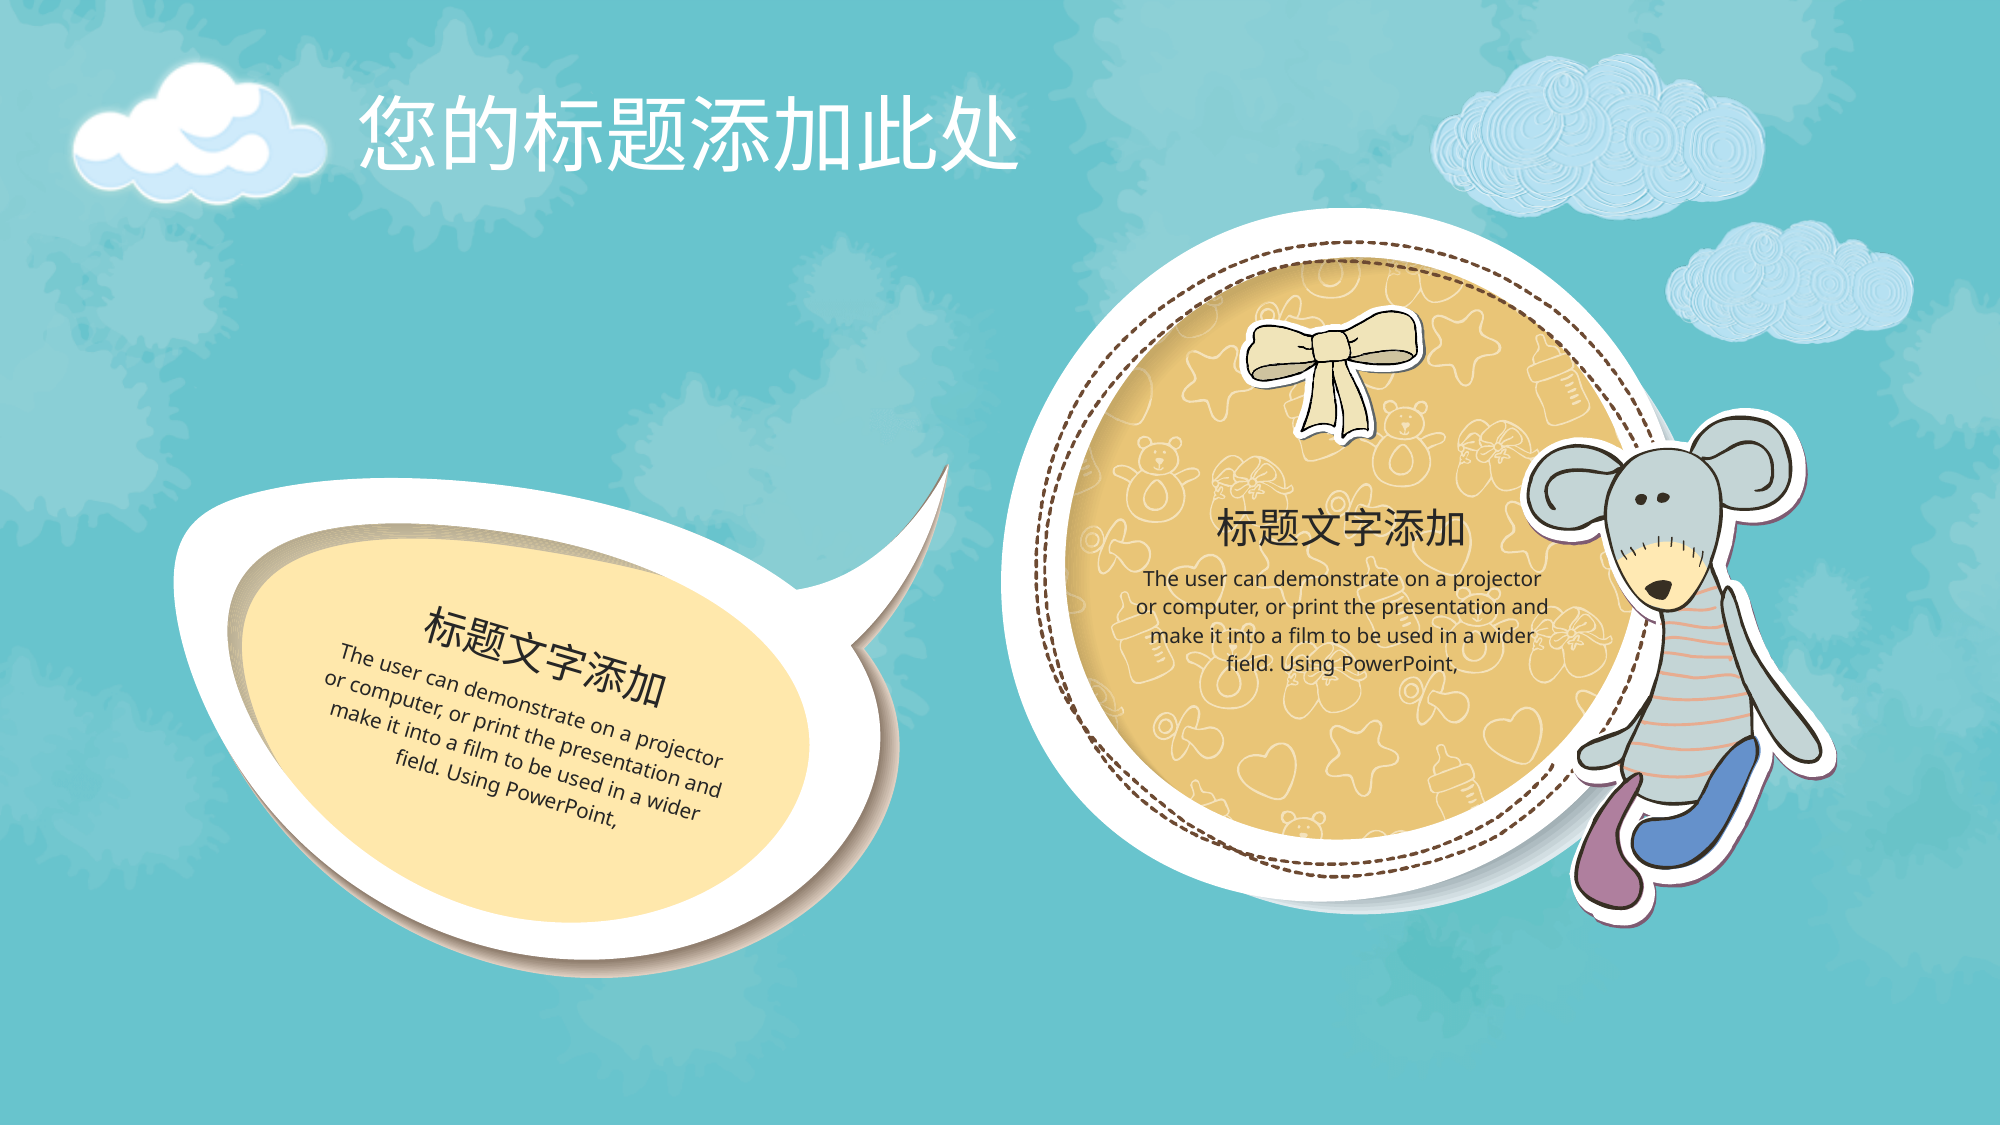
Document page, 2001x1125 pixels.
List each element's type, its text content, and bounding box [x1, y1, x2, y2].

picture [0, 0, 2000, 1125]
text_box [999, 207, 1838, 930]
text_box 您的标题添加此处 [341, 74, 1038, 190]
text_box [172, 462, 949, 978]
